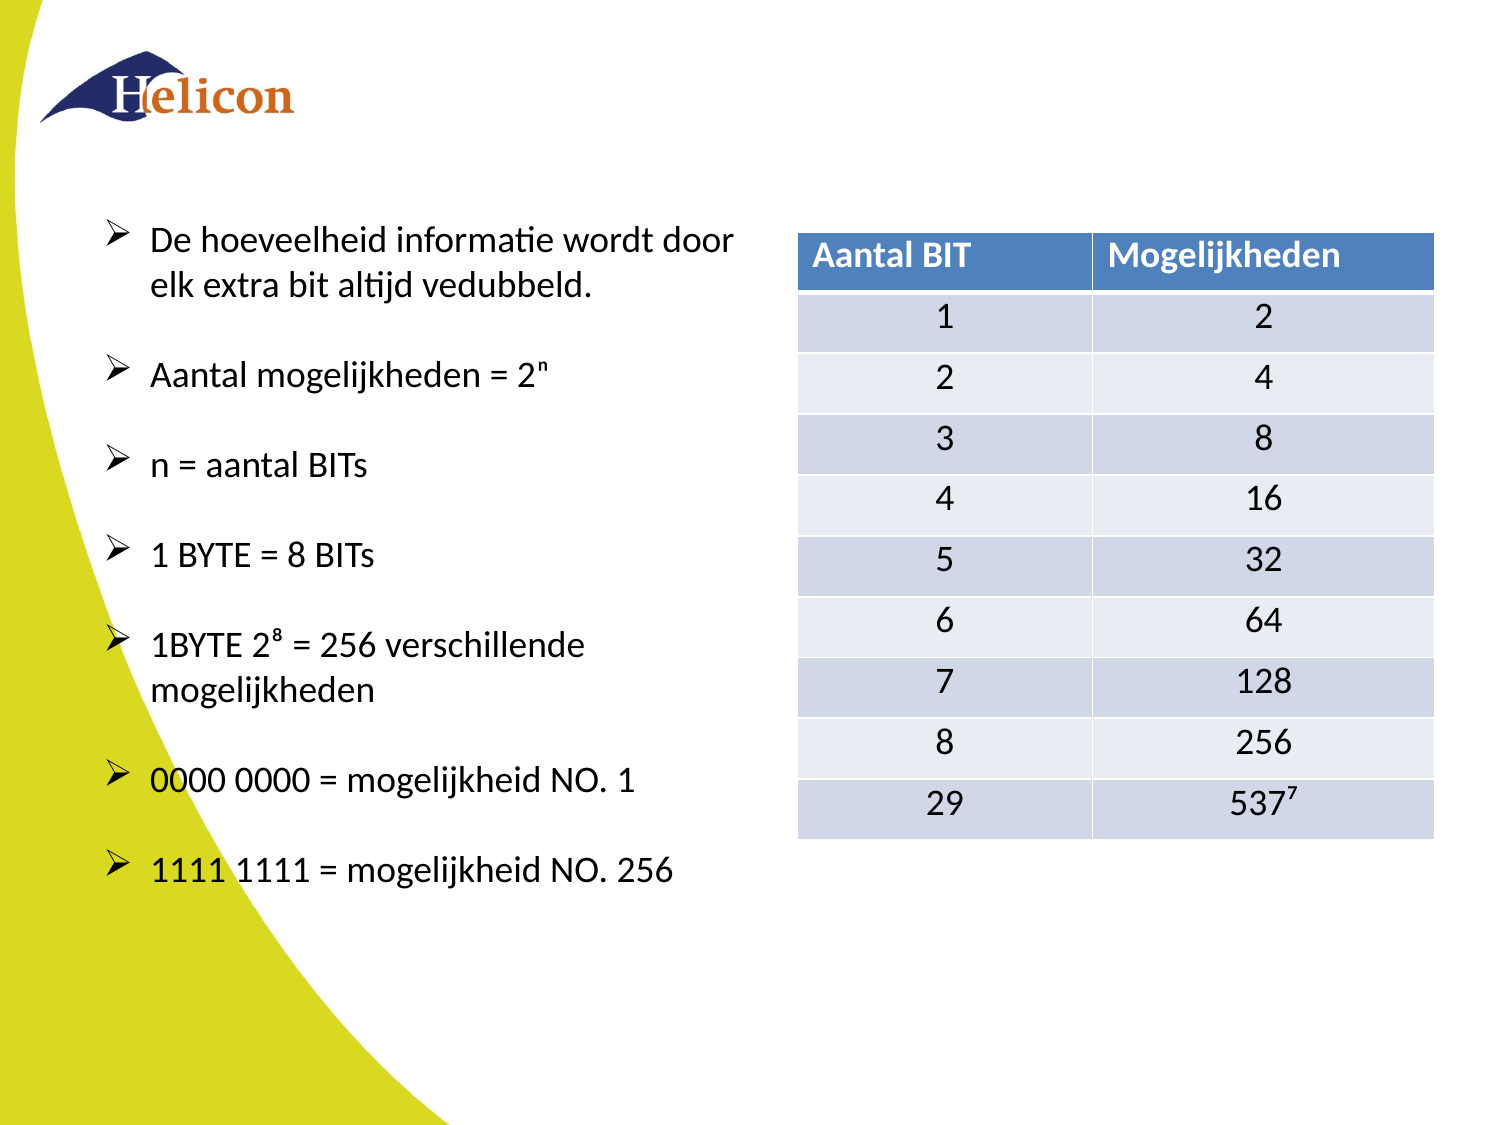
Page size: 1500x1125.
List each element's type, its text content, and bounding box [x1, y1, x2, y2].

table_cell 4 [1093, 354, 1434, 413]
text_box De hoeveelheid informatie wordt door elk extra bit altijd vedubbeld. Aantal mogelijkheden = 2ⁿ n = aantal BITs 1 BYTE = 8 BITs 1BYTE 2⁸ = 256 verschillende mogelijkheden 0000 0000 = mogelijkheid NO. 1 1111 1111 = mogelijkheid NO. 256 [88, 208, 762, 898]
table_cell 2 [1093, 295, 1434, 352]
table_cell 1 [798, 295, 1092, 352]
picture [0, 0, 1500, 1125]
table_cell 29 [798, 780, 1092, 839]
table_cell 8 [1093, 415, 1434, 474]
table_cell 16 [1093, 476, 1434, 535]
table_cell 5 [798, 537, 1092, 596]
table_cell 64 [1093, 598, 1434, 657]
table_cell 32 [1093, 537, 1434, 596]
table_cell 3 [798, 415, 1092, 474]
table_cell 7 [798, 658, 1092, 717]
table_cell 8 [798, 719, 1092, 778]
table_cell 6 [798, 598, 1092, 657]
table_cell 4 [798, 476, 1092, 535]
table_cell 256 [1093, 719, 1434, 778]
table_cell 128 [1093, 658, 1434, 717]
table_header Aantal BIT [798, 233, 1092, 290]
table_header Mogelijkheden [1093, 233, 1434, 290]
table_cell 2 [798, 354, 1092, 413]
table_cell 537⁷ [1093, 780, 1434, 839]
